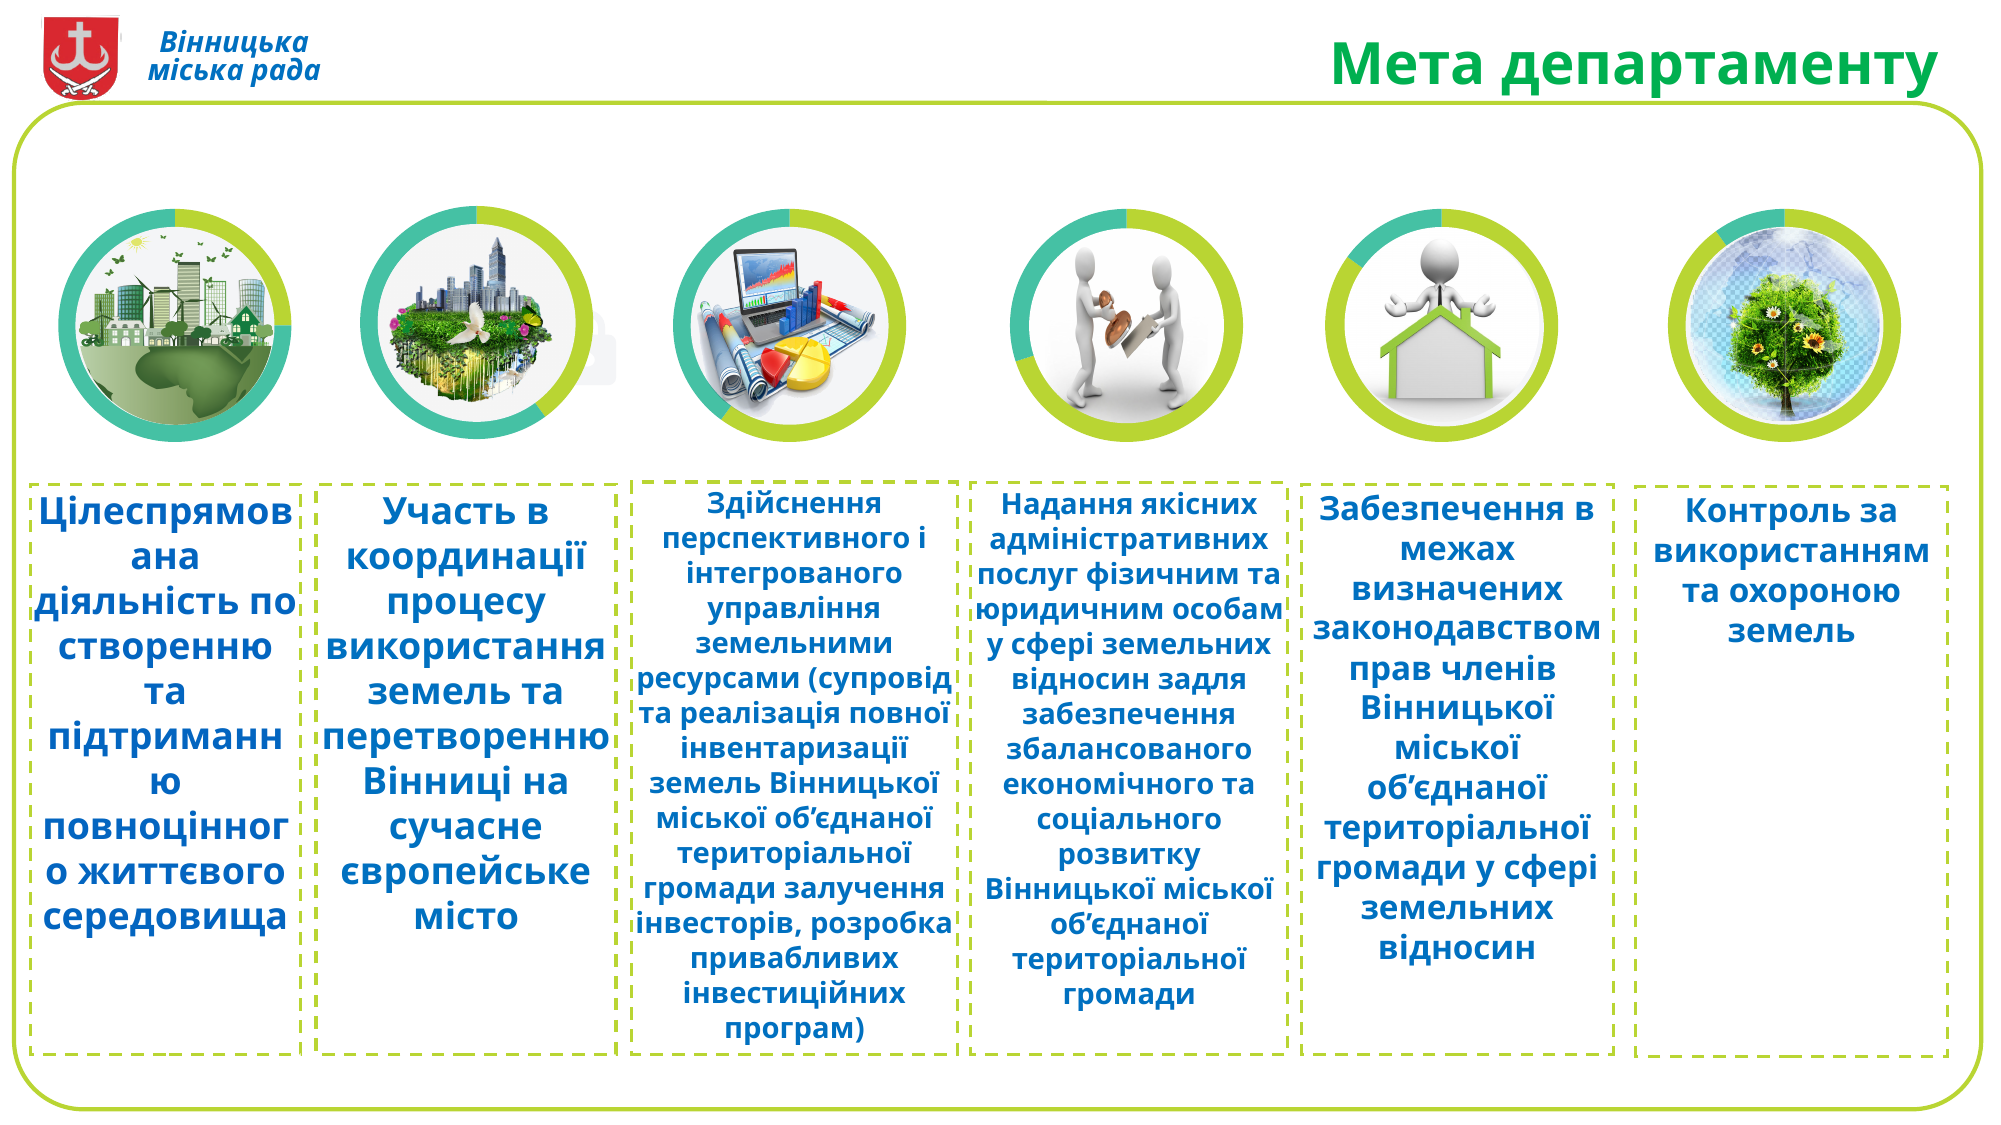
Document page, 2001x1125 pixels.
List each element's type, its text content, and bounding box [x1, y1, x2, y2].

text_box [40, 13, 345, 103]
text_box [358, 204, 595, 441]
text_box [1344, 226, 1544, 427]
text_box [13, 102, 1982, 1110]
text_box Контроль за використанням та охороною земель [1635, 486, 1948, 1057]
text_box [671, 207, 908, 444]
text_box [56, 207, 294, 444]
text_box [1666, 207, 1903, 444]
text_box Мета департаменту [879, 28, 1942, 104]
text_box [1008, 207, 1560, 444]
